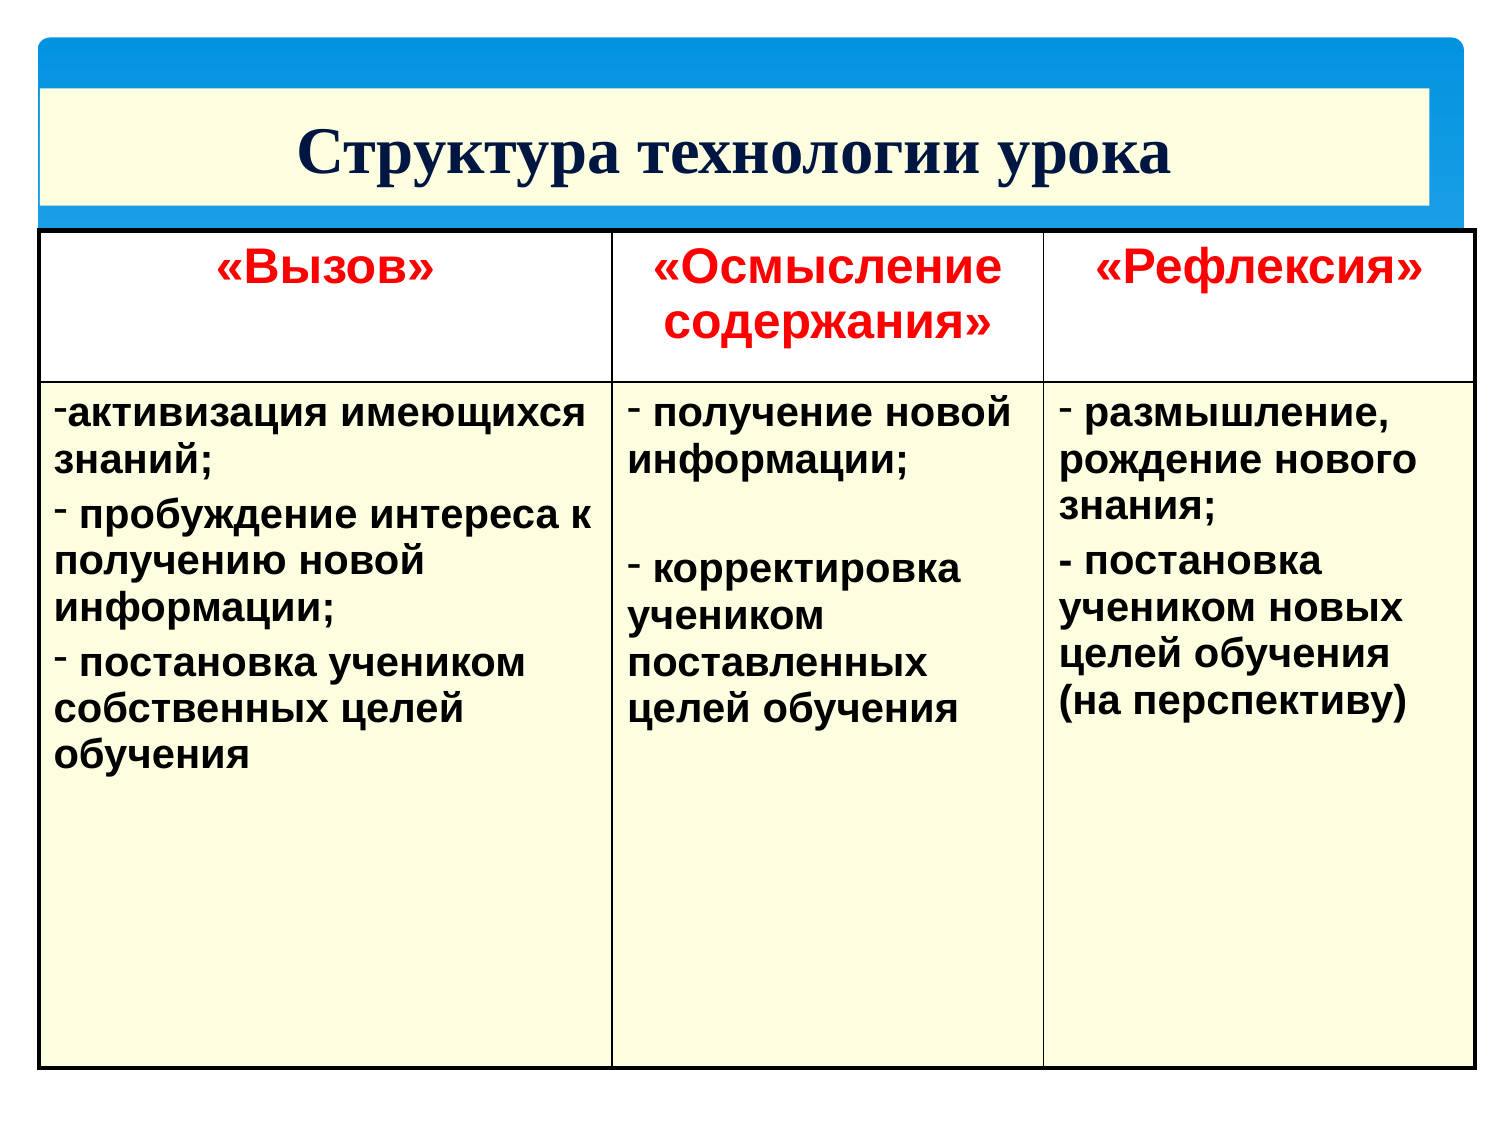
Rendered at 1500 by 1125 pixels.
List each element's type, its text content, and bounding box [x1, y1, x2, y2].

table_cell активизация имеющихся знаний; пробуждение интереса к получению новой информации; постановка учеником собственных целей обучения [41, 383, 611, 1066]
table_header «Рефлексия» [1044, 233, 1473, 381]
table_header «Осмысление содержания» [613, 233, 1043, 381]
table_cell получение новой информации; корректировка учеником поставленных целей обучения [613, 383, 1043, 1066]
text_box Структура технологии урока [39, 88, 1430, 206]
table_cell размышление, рождение нового знания; - постановка учеником новых целей обучения (на перспективу) [1044, 383, 1473, 1066]
table_header «Вызов» [41, 233, 611, 381]
